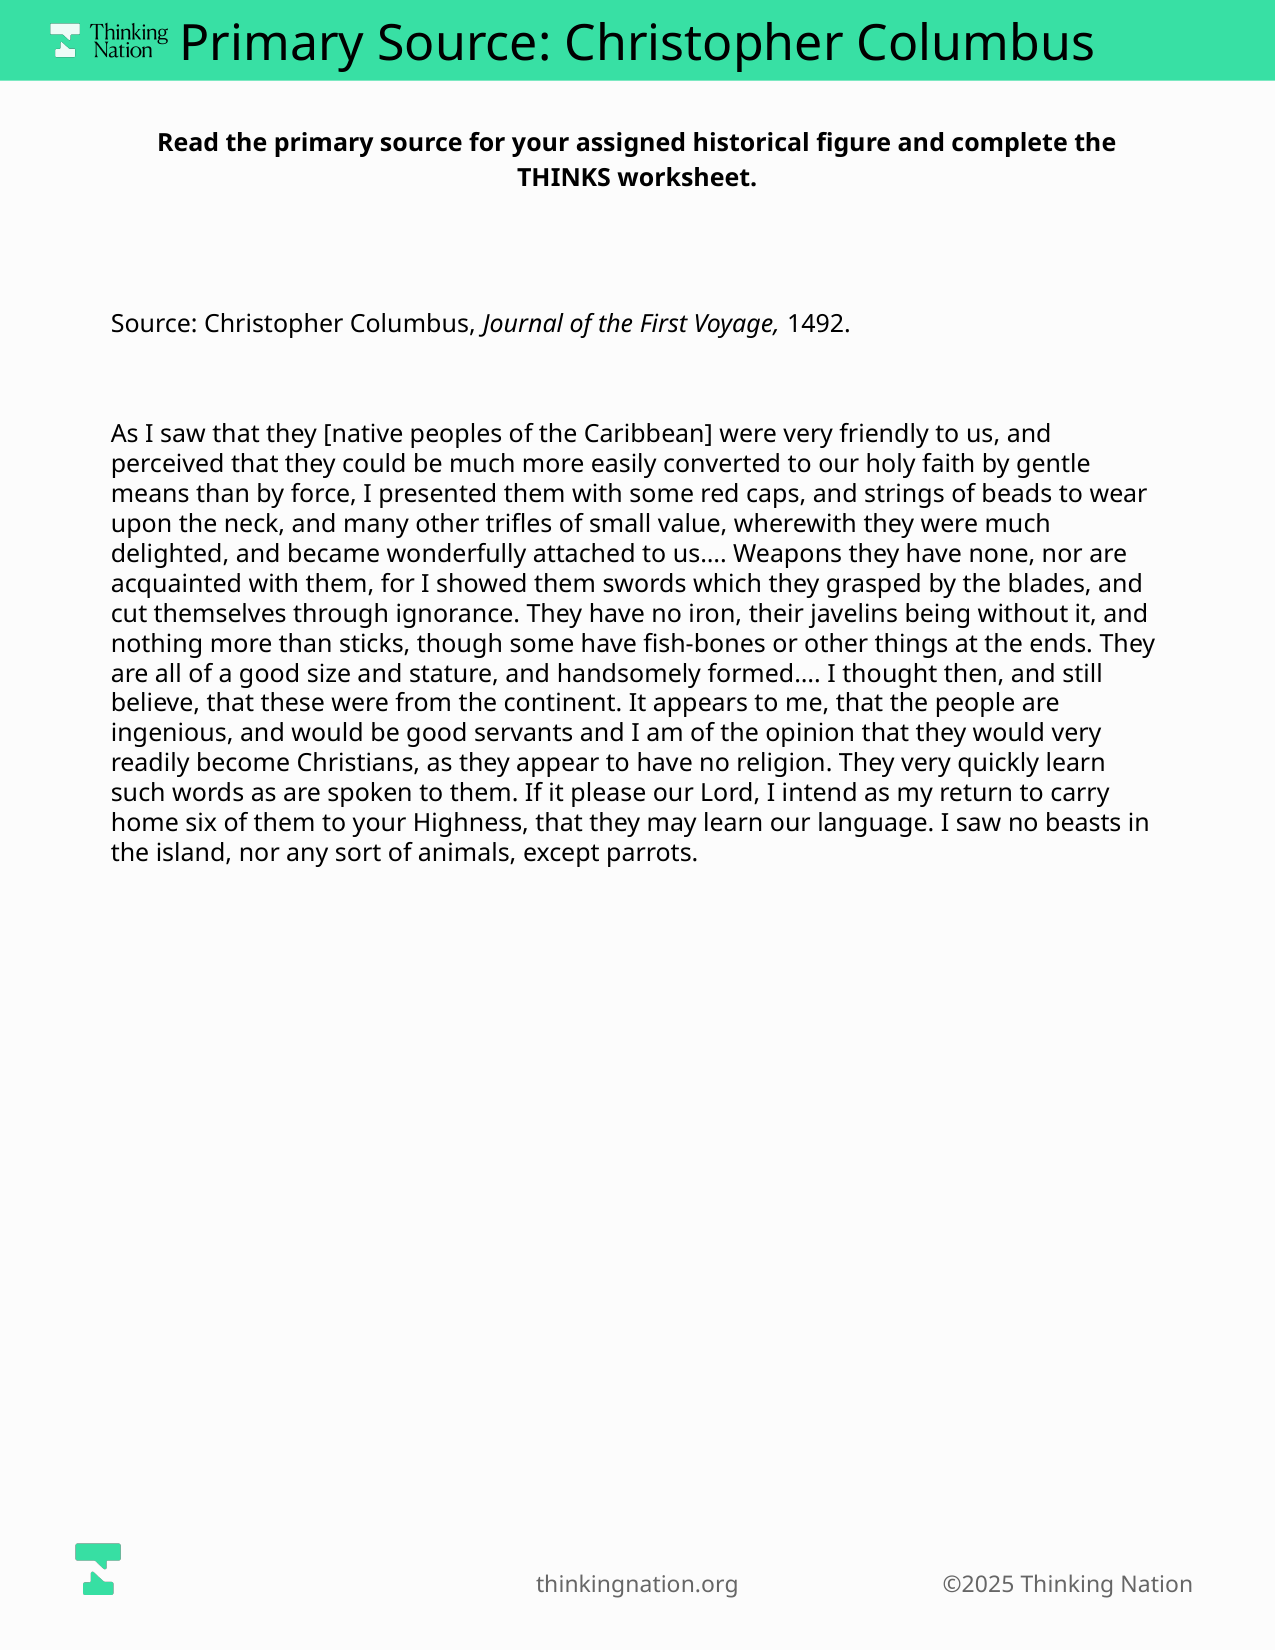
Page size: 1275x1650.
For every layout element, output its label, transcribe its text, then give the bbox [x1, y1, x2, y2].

text_box Source: Christopher Columbus, Journal of the First Voyage, 1492. As I saw that they [native peoples of the Caribbean] were very friendly to us, and perceived that they could be much more easily converted to our holy faith by gentle means than by force, I presented them with some red caps, and strings of beads to wear upon the neck, and many other trifles of small value, wherewith they were much delighted, and became wonderfully attached to us…. Weapons they have none, nor are acquainted with them, for I showed them swords which they grasped by the blades, and cut themselves through ignorance. They have no iron, their javelins being without it, and nothing more than sticks, though some have fish-bones or other things at the ends. They are all of a good size and stature, and handsomely formed…. I thought then, and still believe, that these were from the continent. It appears to me, that the people are ingenious, and would be good servants and I am of the opinion that they would very readily become Christians, as they appear to have no religion. They very quickly learn such words as are spoken to them. If it please our Lord, I intend as my return to carry home six of them to your Highness, that they may learn our language. I saw no beasts in the island, nor any sort of animals, except parrots. [95, 292, 1179, 988]
text_box Read the primary source for your assigned historical figure and complete the THINKS worksheet. [97, 107, 1178, 292]
picture [62, 1533, 134, 1605]
text_box ©2025 Thinking Nation [907, 1553, 1210, 1605]
text_box Primary Source: Christopher Columbus [0, 0, 1275, 81]
picture [36, 12, 172, 69]
text_box thinkingnation.org [486, 1553, 789, 1605]
